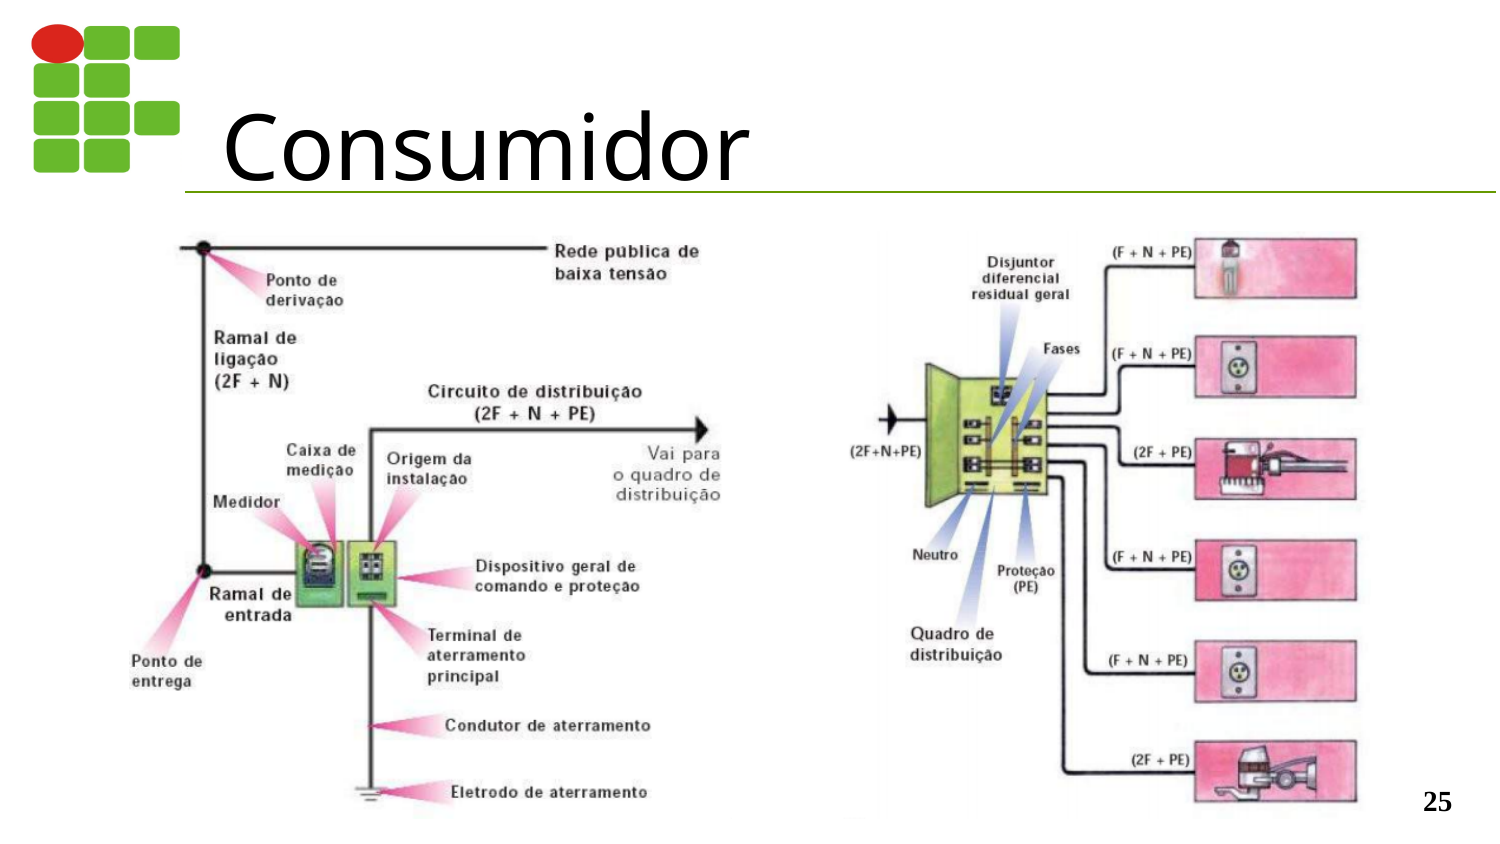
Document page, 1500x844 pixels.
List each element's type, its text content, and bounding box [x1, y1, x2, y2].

title Consumidor [206, 26, 1468, 207]
picture [129, 230, 732, 820]
picture [830, 230, 1371, 820]
text_box ‹#› [1372, 768, 1468, 825]
picture [29, 23, 182, 174]
